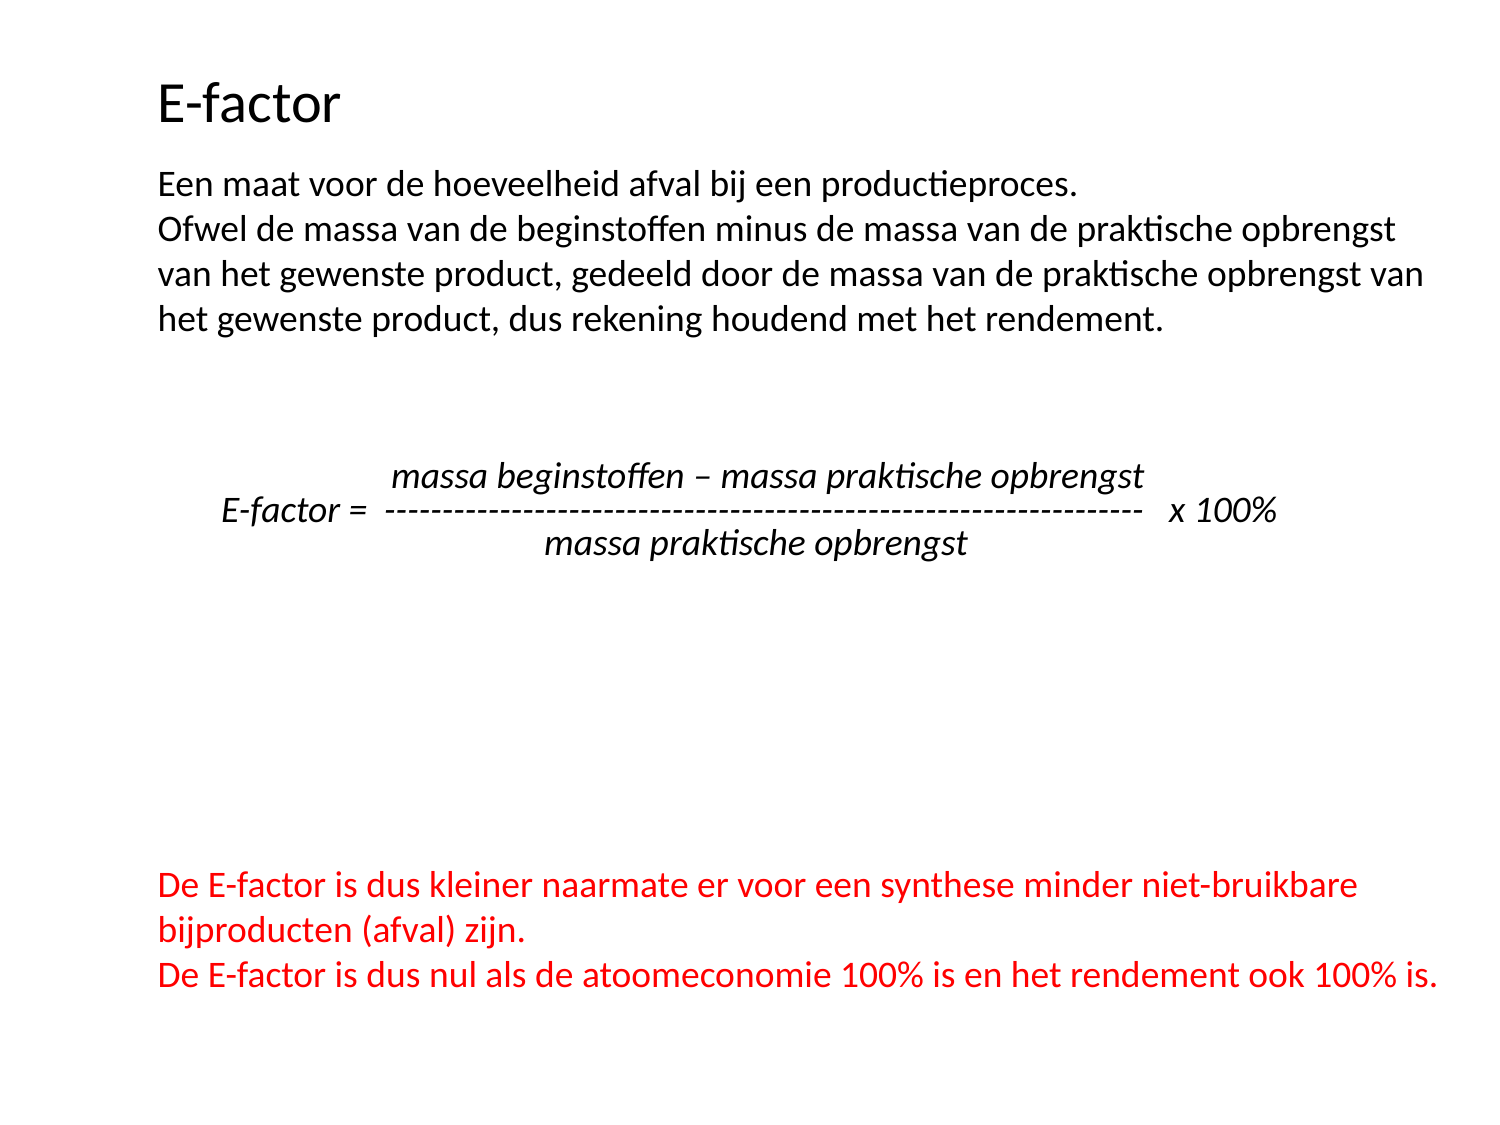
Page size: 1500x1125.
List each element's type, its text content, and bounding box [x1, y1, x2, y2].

text_box E-factor Een maat voor de hoeveelheid afval bij een productieproces. Ofwel de massa van de beginstoffen minus de massa van de praktische opbrengst van het gewenste product, gedeeld door de massa van de praktische opbrengst van het gewenste product, dus rekening houdend met het rendement. massa beginstoffen – massa praktische opbrengst E-factor = ------------------------------------------------------------------ x 100% massa praktische opbrengst De E-factor is dus kleiner naarmate er voor een synthese minder niet-bruikbare bijproducten (afval) zijn. De E-factor is dus nul als de atoomeconomie 100% is en het rendement ook 100% is. [142, 57, 1463, 1048]
